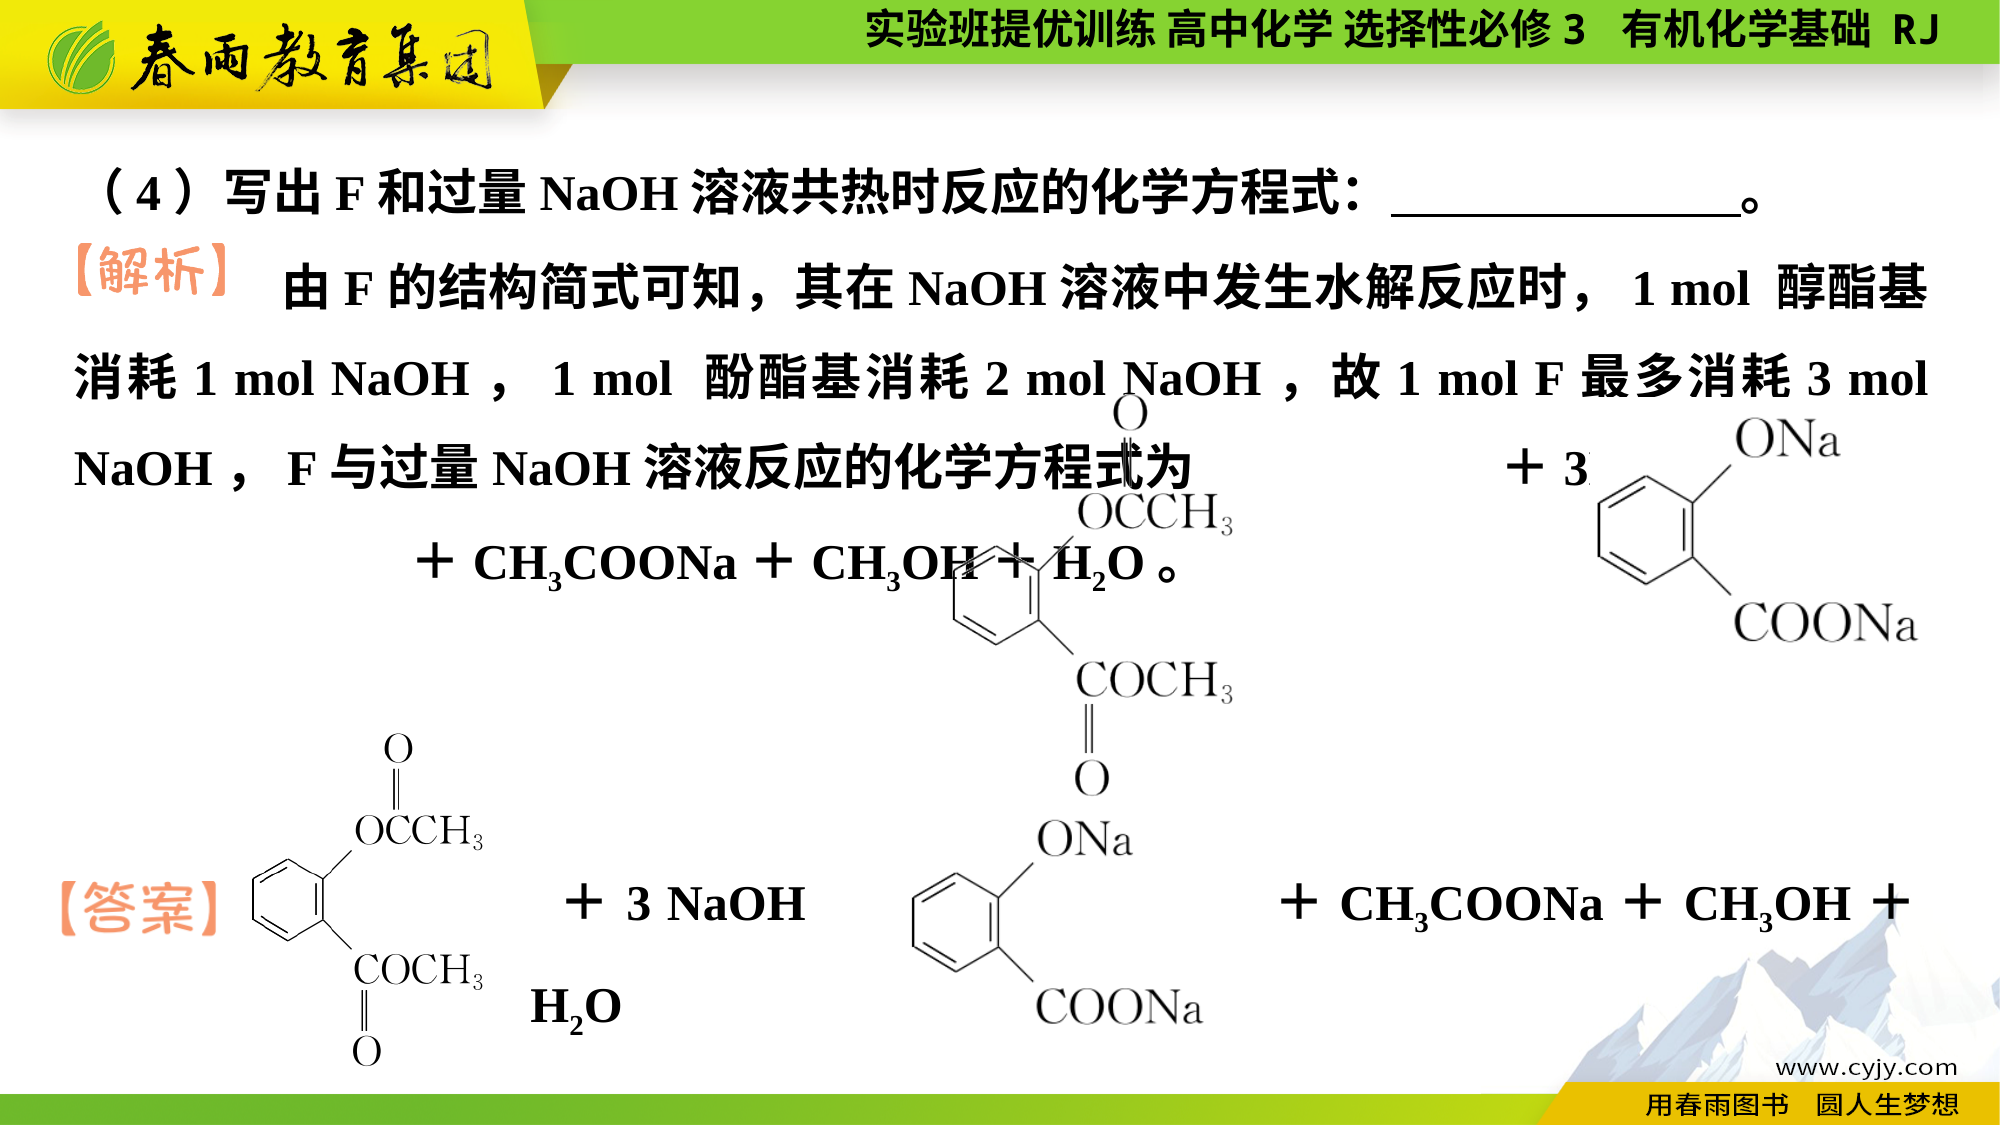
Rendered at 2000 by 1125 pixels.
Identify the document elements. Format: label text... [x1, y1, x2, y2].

list （4）写出F和过量NaOH溶液共热时反应的化学方程式： 。 [59, 122, 1944, 217]
picture [0, 0, 2000, 1125]
